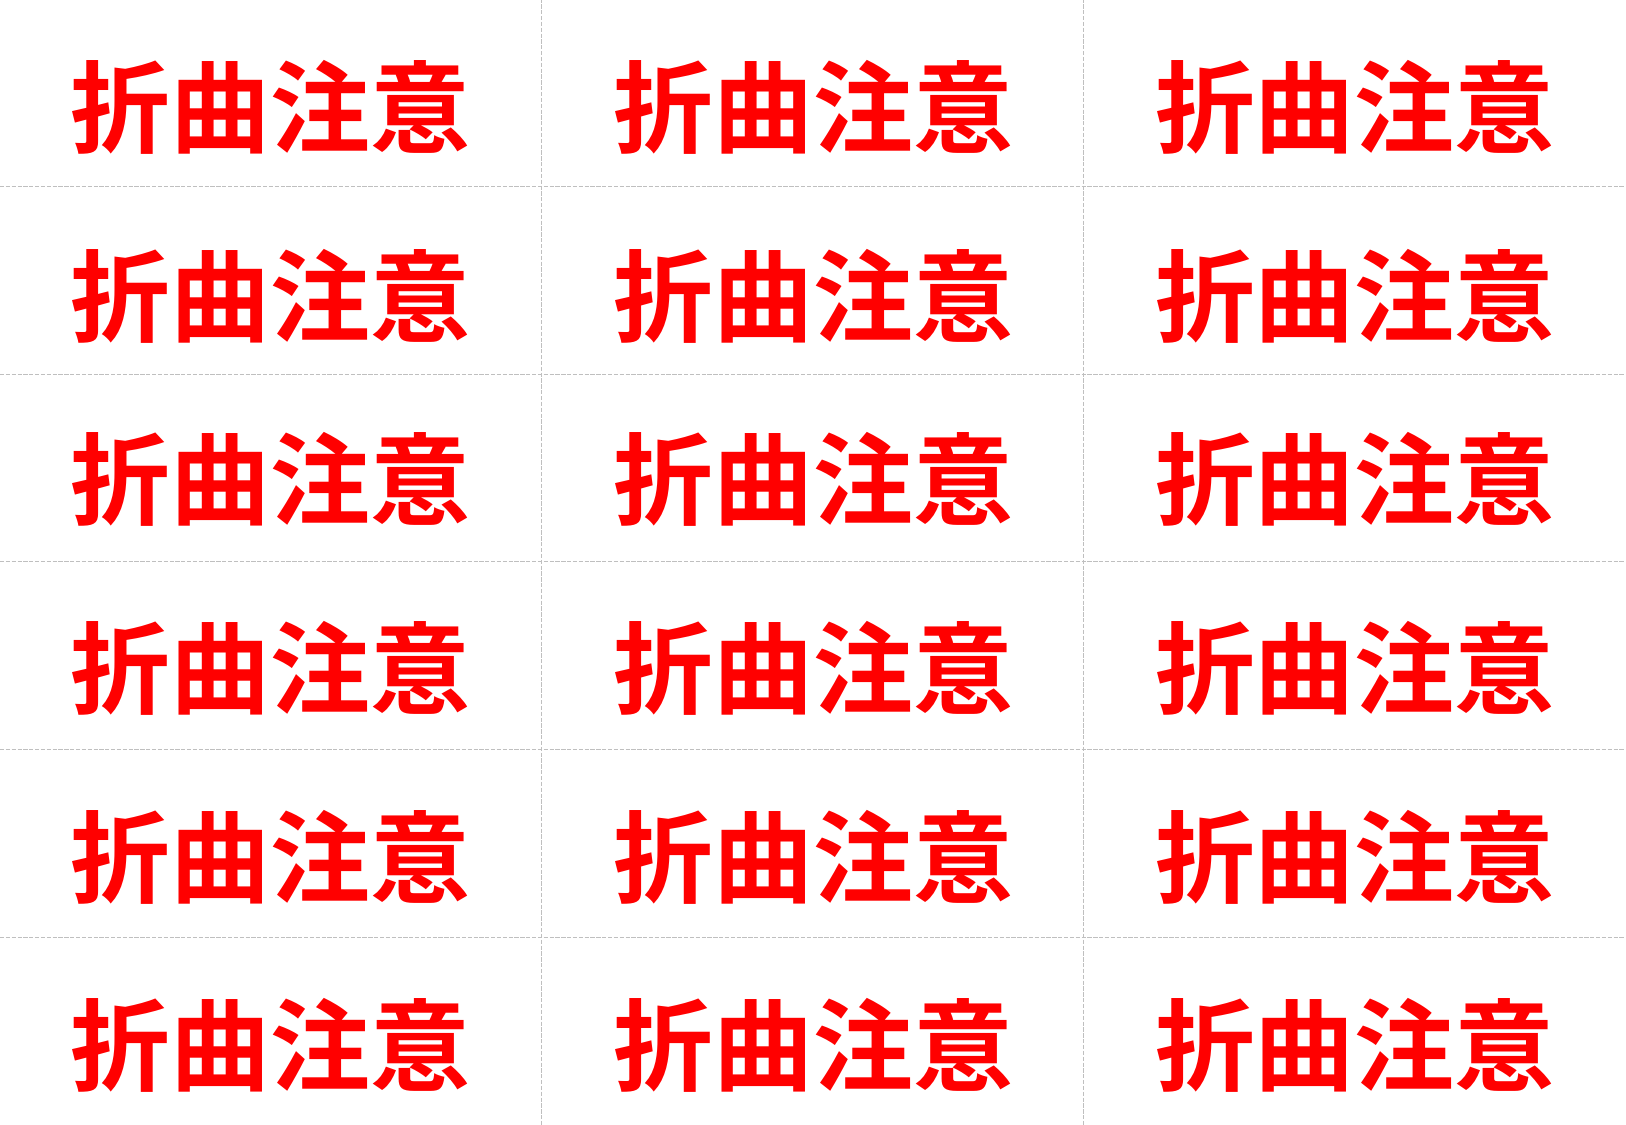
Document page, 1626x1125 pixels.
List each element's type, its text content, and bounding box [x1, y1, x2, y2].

text_box 折曲注意 [613, 606, 1014, 727]
text_box 折曲注意 [70, 795, 471, 916]
text_box 折曲注意 [70, 417, 471, 538]
text_box 折曲注意 [613, 234, 1014, 355]
text_box 折曲注意 [70, 45, 471, 166]
text_box 折曲注意 [1154, 606, 1556, 727]
text_box 折曲注意 [1154, 417, 1556, 538]
text_box 折曲注意 [70, 983, 471, 1104]
text_box 折曲注意 [613, 983, 1014, 1104]
text_box 折曲注意 [70, 234, 471, 355]
text_box 折曲注意 [613, 795, 1014, 916]
text_box 折曲注意 [70, 606, 471, 727]
text_box 折曲注意 [1154, 983, 1556, 1104]
text_box 折曲注意 [1154, 795, 1556, 916]
text_box 折曲注意 [613, 417, 1014, 538]
text_box 折曲注意 [1154, 45, 1556, 166]
text_box 折曲注意 [613, 45, 1014, 166]
text_box 折曲注意 [1154, 234, 1556, 355]
